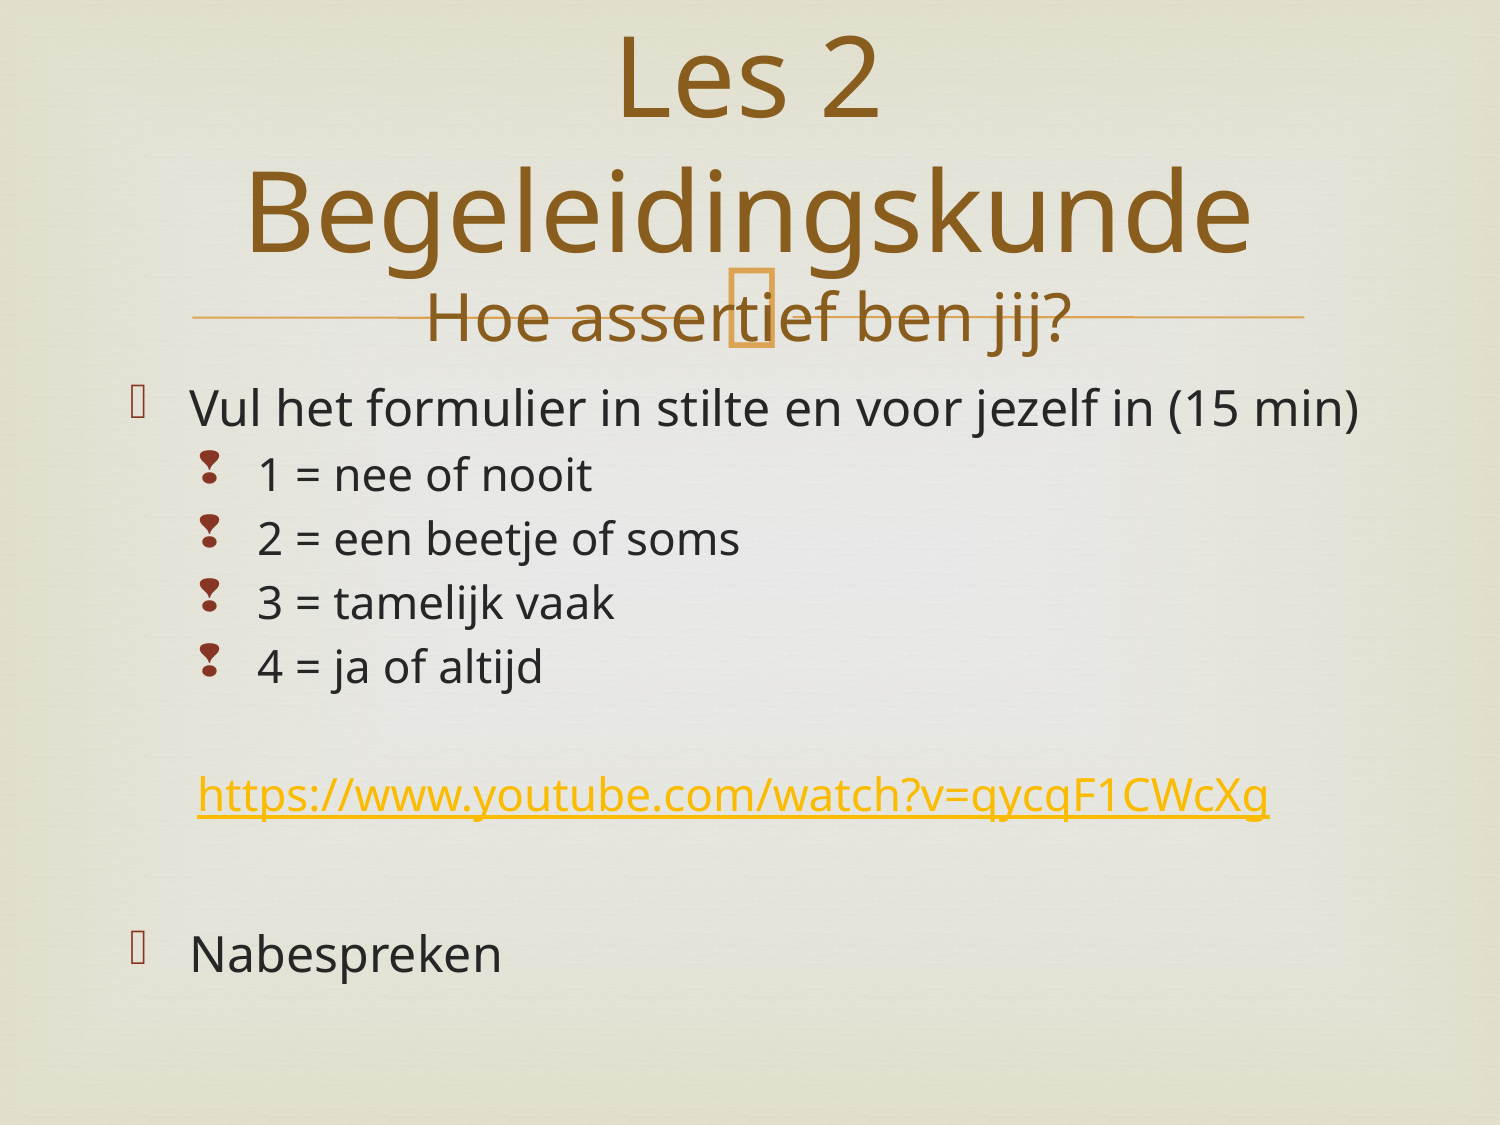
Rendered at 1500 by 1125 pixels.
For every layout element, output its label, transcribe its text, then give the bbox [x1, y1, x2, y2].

title Les 2 Begeleidingskunde Hoe assertief ben jij? [112, 93, 1386, 267]
list Vul het formulier in stilte en voor jezelf in (15 min) 1 = nee of nooit 2 = een beetje of soms 3 = tamelijk vaak 4 = ja of altijd https://www.youtube.com/watch?v=qycqF1CWcXg Nabespreken [114, 368, 1386, 1005]
